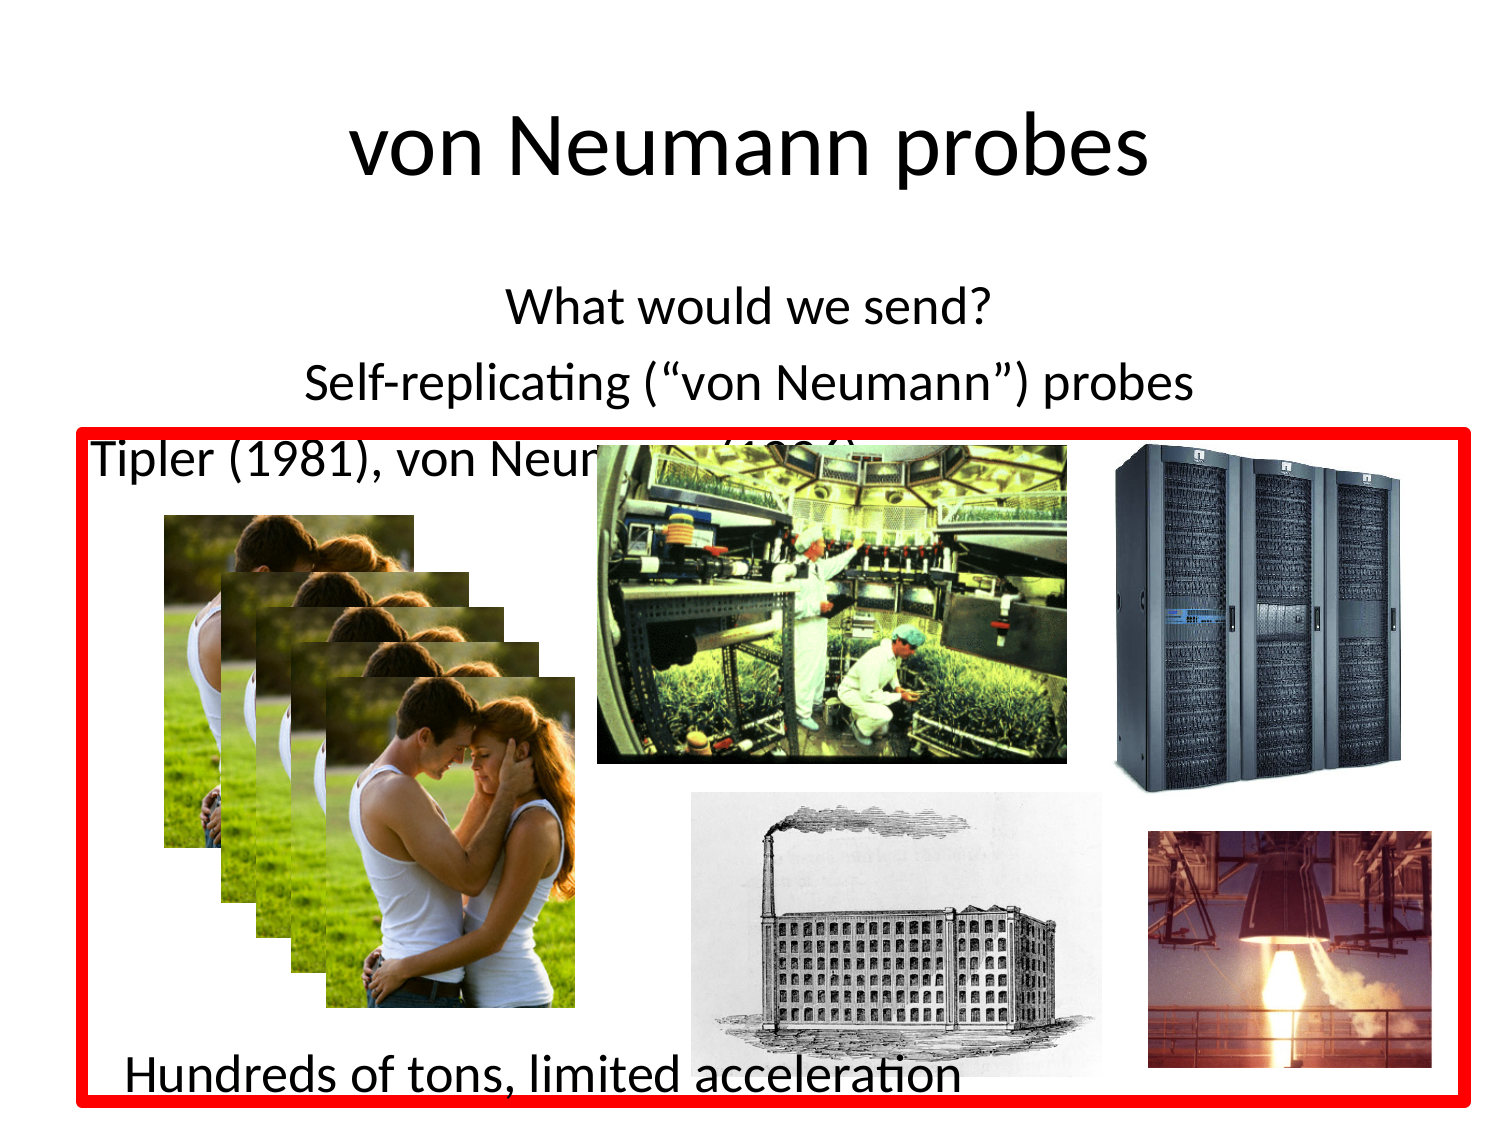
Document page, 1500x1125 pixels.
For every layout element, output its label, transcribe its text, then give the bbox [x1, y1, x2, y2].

picture [163, 515, 575, 1008]
text_box Hundreds of tons, limited acceleration [109, 1031, 980, 1111]
list What would we send? Self-replicating (“von Neumann”) probes Tipler (1981), von Neumann (1996) [75, 262, 1425, 1005]
picture [1148, 831, 1434, 1069]
title von Neumann probes [75, 45, 1425, 233]
picture [691, 430, 1419, 1077]
text_box [80, 431, 1098, 1104]
text_box [980, 431, 1467, 1104]
picture [597, 445, 1067, 765]
